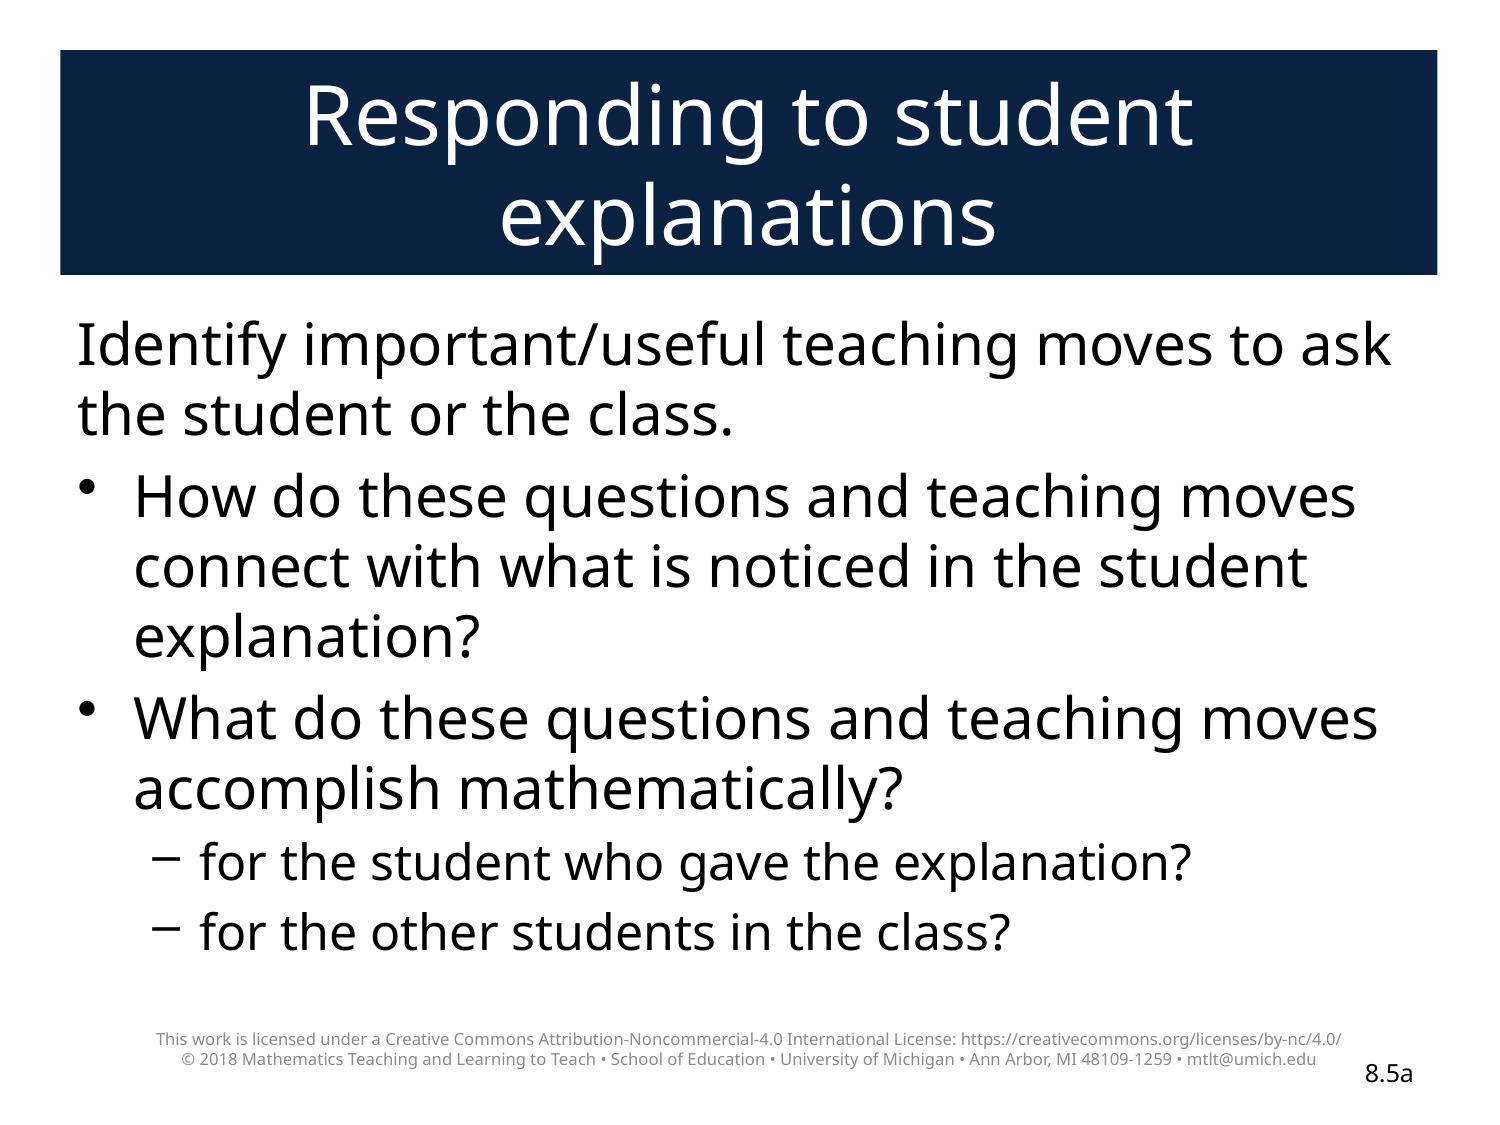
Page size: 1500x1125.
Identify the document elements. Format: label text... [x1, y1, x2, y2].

list Identify important/useful teaching moves to ask the student or the class. How do these questions and teaching moves connect with what is noticed in the student explanation? What do these questions and teaching moves accomplish mathematically? for the student who gave the explanation? for the other students in the class? [62, 299, 1438, 1005]
footer This work is licensed under a Creative Commons Attribution-Noncommercial-4.0 International License: https://creativecommons.org/licenses/by-nc/4.0/ © 2018 Mathematics Teaching and Learning to Teach • School of Education • University of Michigan • Ann Arbor, MI 48109-1259 • mtlt@umich.edu [62, 1009, 1438, 1088]
text_box 8.5a [1349, 1050, 1429, 1095]
title Responding to student explanations [60, 50, 1438, 275]
